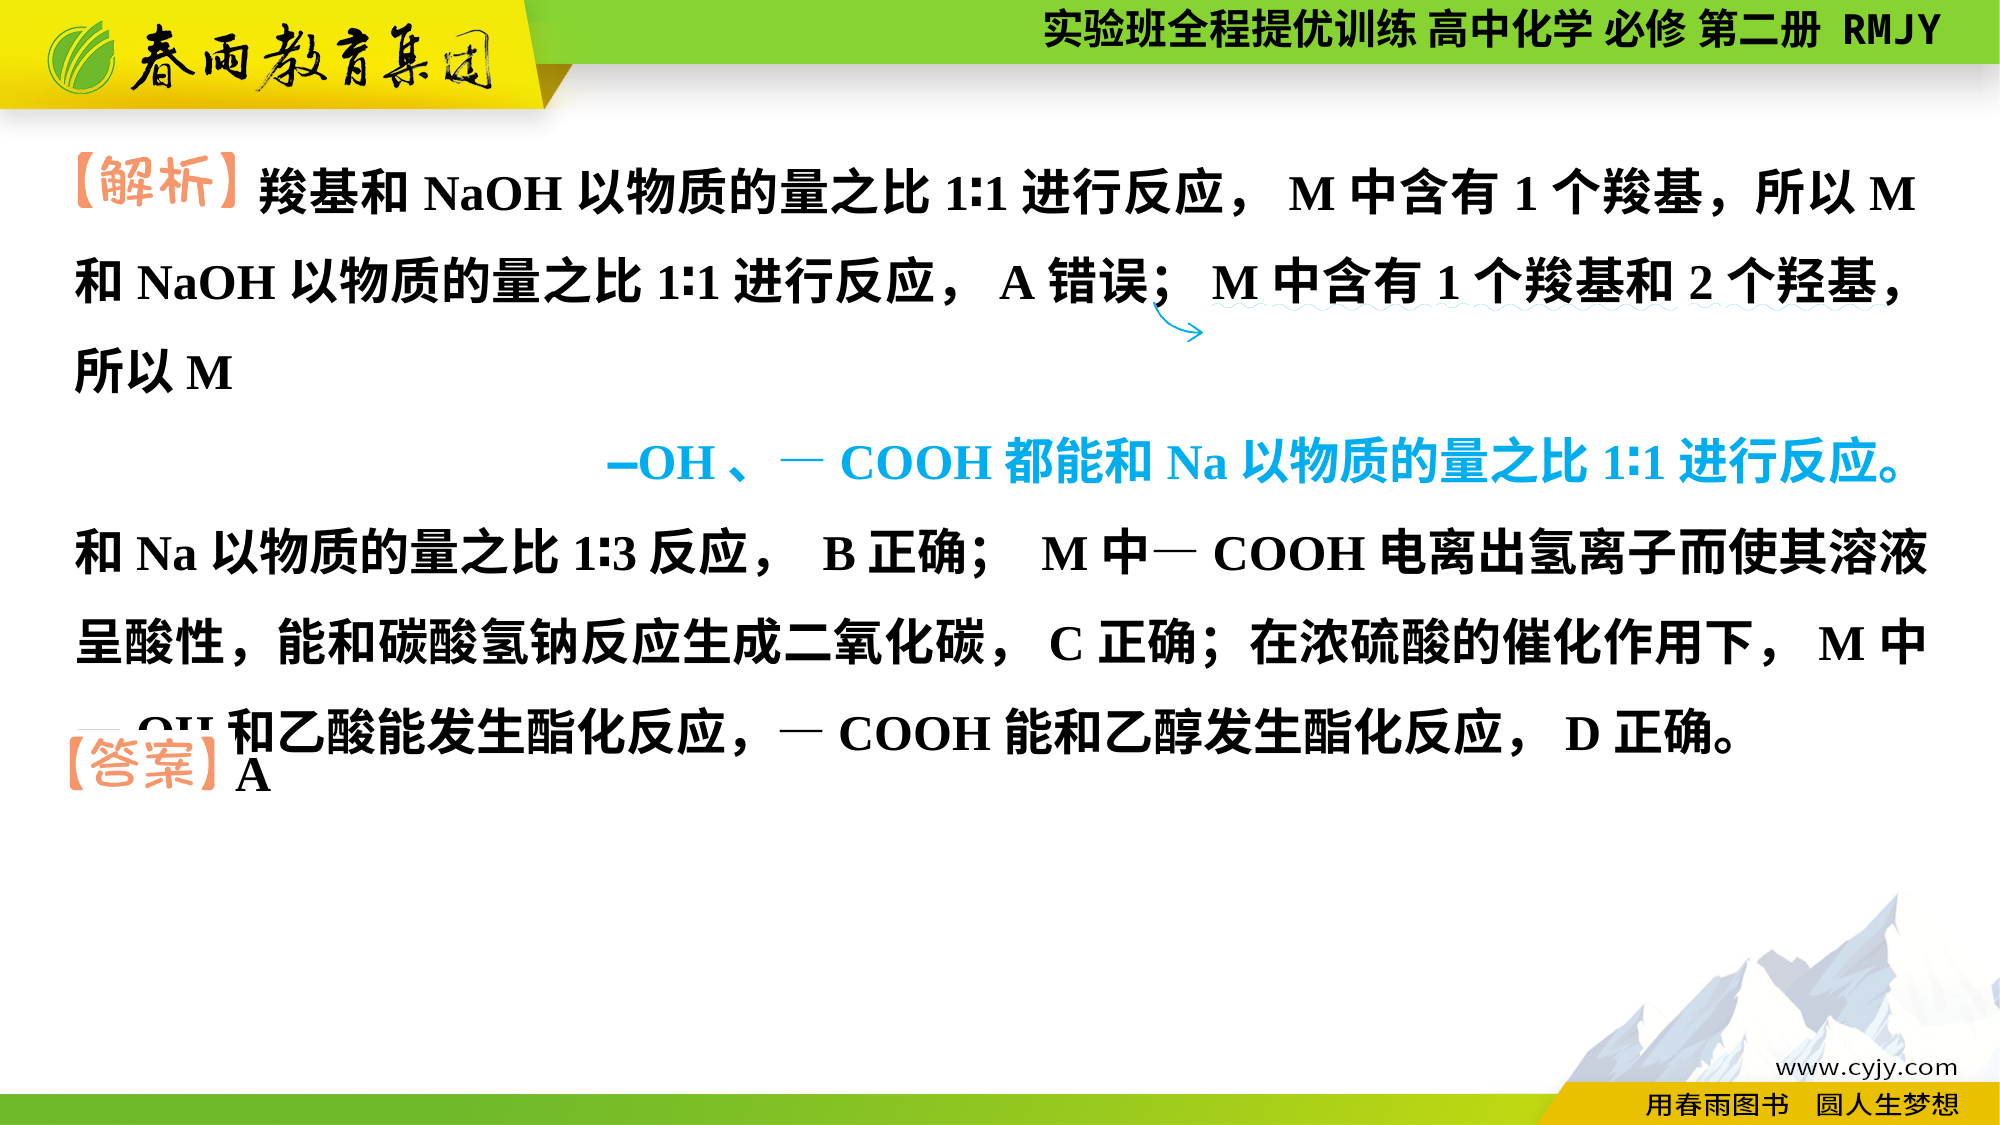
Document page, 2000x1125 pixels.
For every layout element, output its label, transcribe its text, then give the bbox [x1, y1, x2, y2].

text_box A [220, 704, 1944, 810]
picture [0, 0, 2000, 1125]
list 羧基和NaOH以物质的量之比1∶1进行反应，M中含有1个羧基，所以M和NaOH以物质的量之比1∶1进行反应，A错误；M中含有1个羧基和2个羟基，所以M —OH、—COOH都能和Na以物质的量之比1∶1进行反应。 和Na以物质的量之比1∶3反应， B正确； M中—COOH电离出氢离子而使其溶液呈酸性，能和碳酸氢钠反应生成二氧化碳，C正确；在浓硫酸的催化作用下，M中—OH和乙酸能发生酯化反应，—COOH能和乙醇发生酯化反应，D正确。 [59, 122, 1944, 683]
